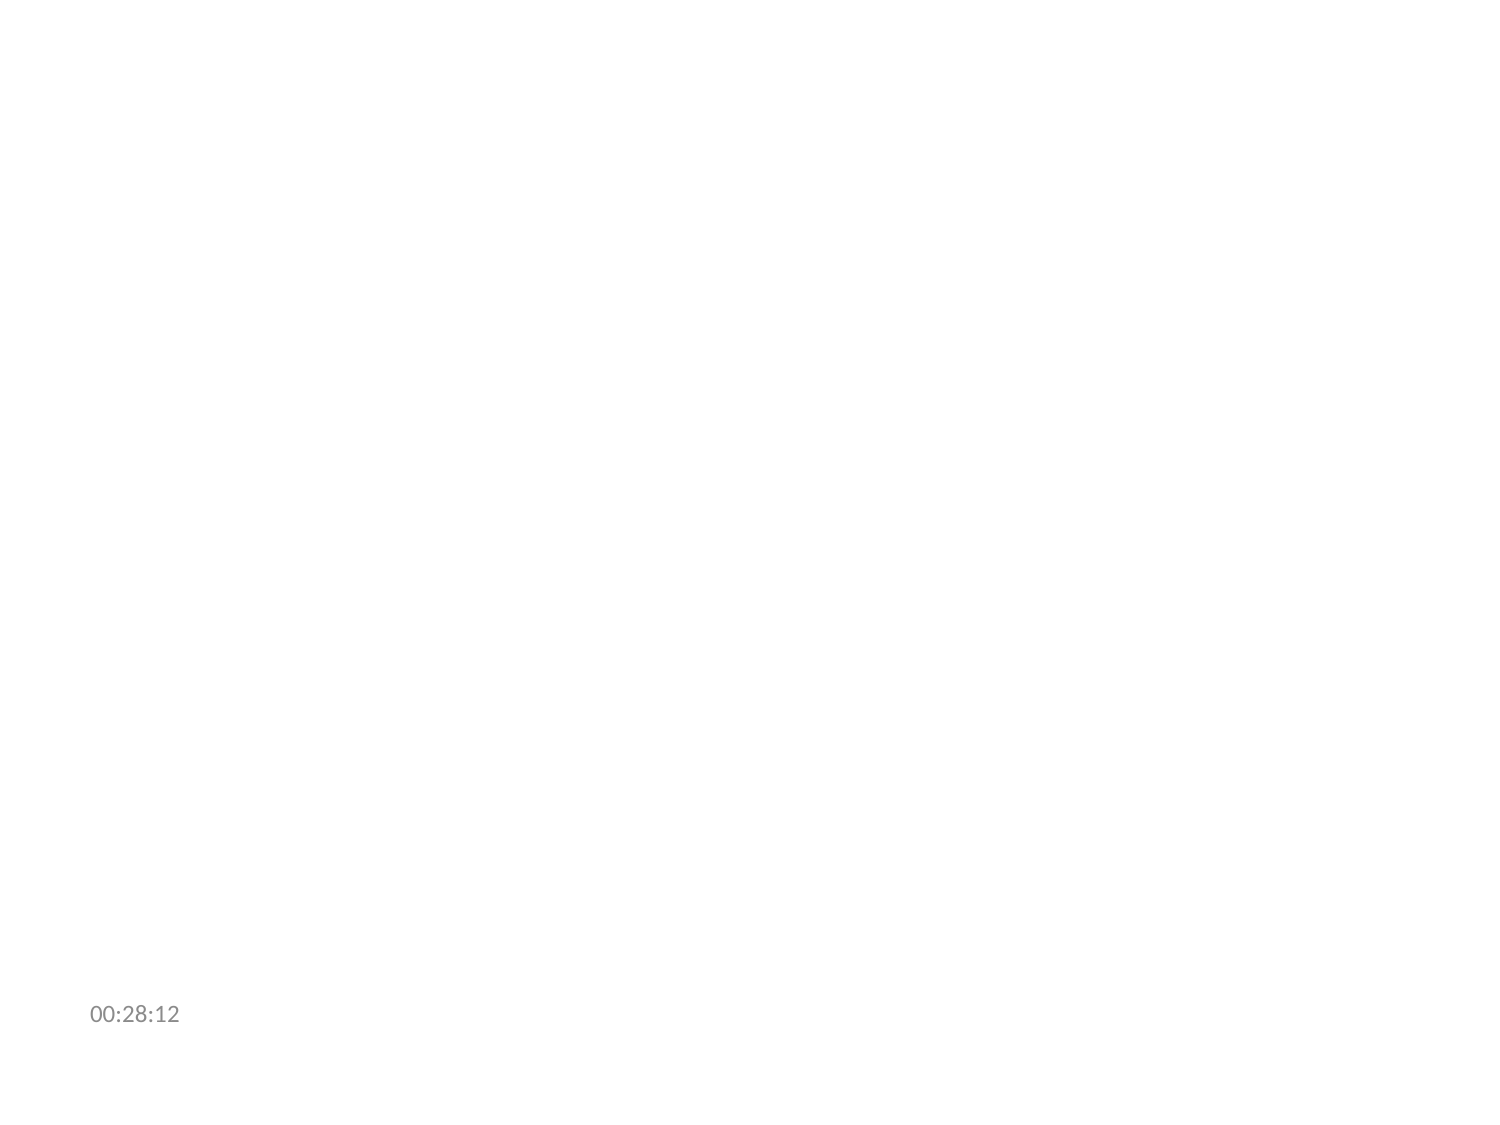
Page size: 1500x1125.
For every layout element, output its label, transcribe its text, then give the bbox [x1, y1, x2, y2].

text_box 15:35:09 [75, 982, 425, 1043]
